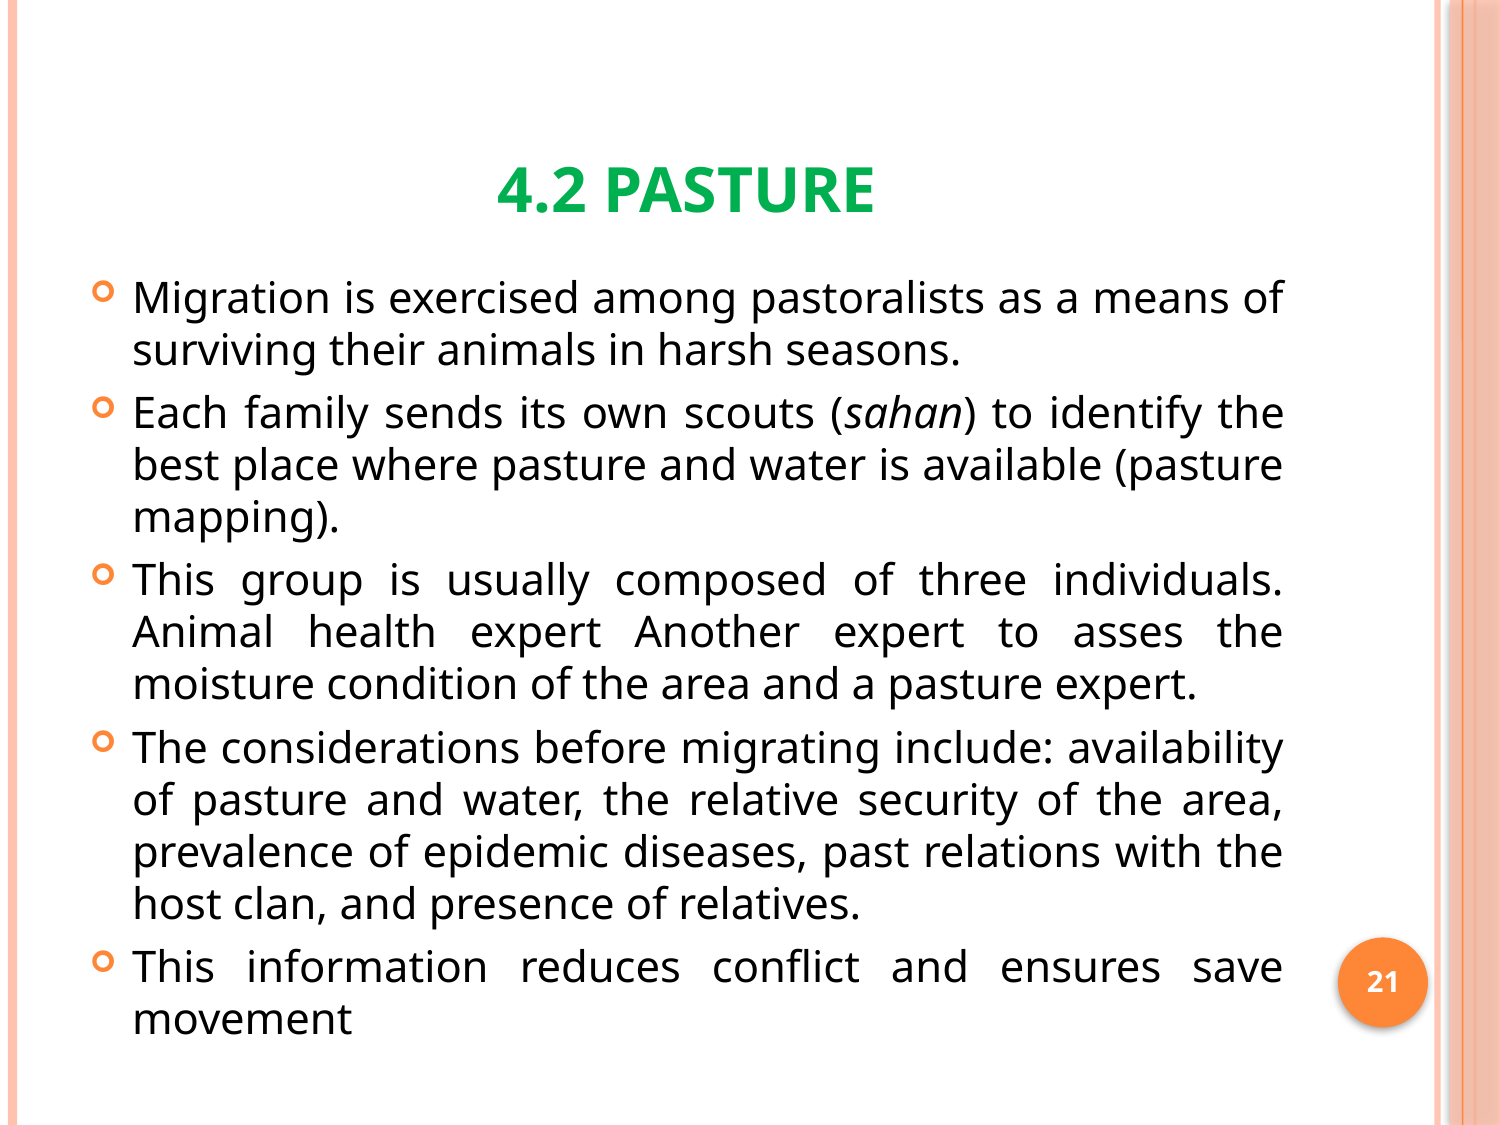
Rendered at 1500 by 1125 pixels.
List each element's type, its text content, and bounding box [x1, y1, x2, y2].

slide_number 21 [1333, 940, 1434, 1027]
list Migration is exercised among pastoralists as a means of surviving their animals in harsh seasons. Each family sends its own scouts (sahan) to identify the best place where pasture and water is available (pasture mapping). This group is usually composed of three individuals. Animal health expert Another expert to asses the moisture condition of the area and a pasture expert. The considerations before migrating include: availability of pasture and water, the relative security of the area, prevalence of epidemic diseases, past relations with the host clan, and presence of relatives. This information reduces conflict and ensures save movement [75, 262, 1300, 1062]
title 4.2 Pasture [75, 45, 1300, 233]
